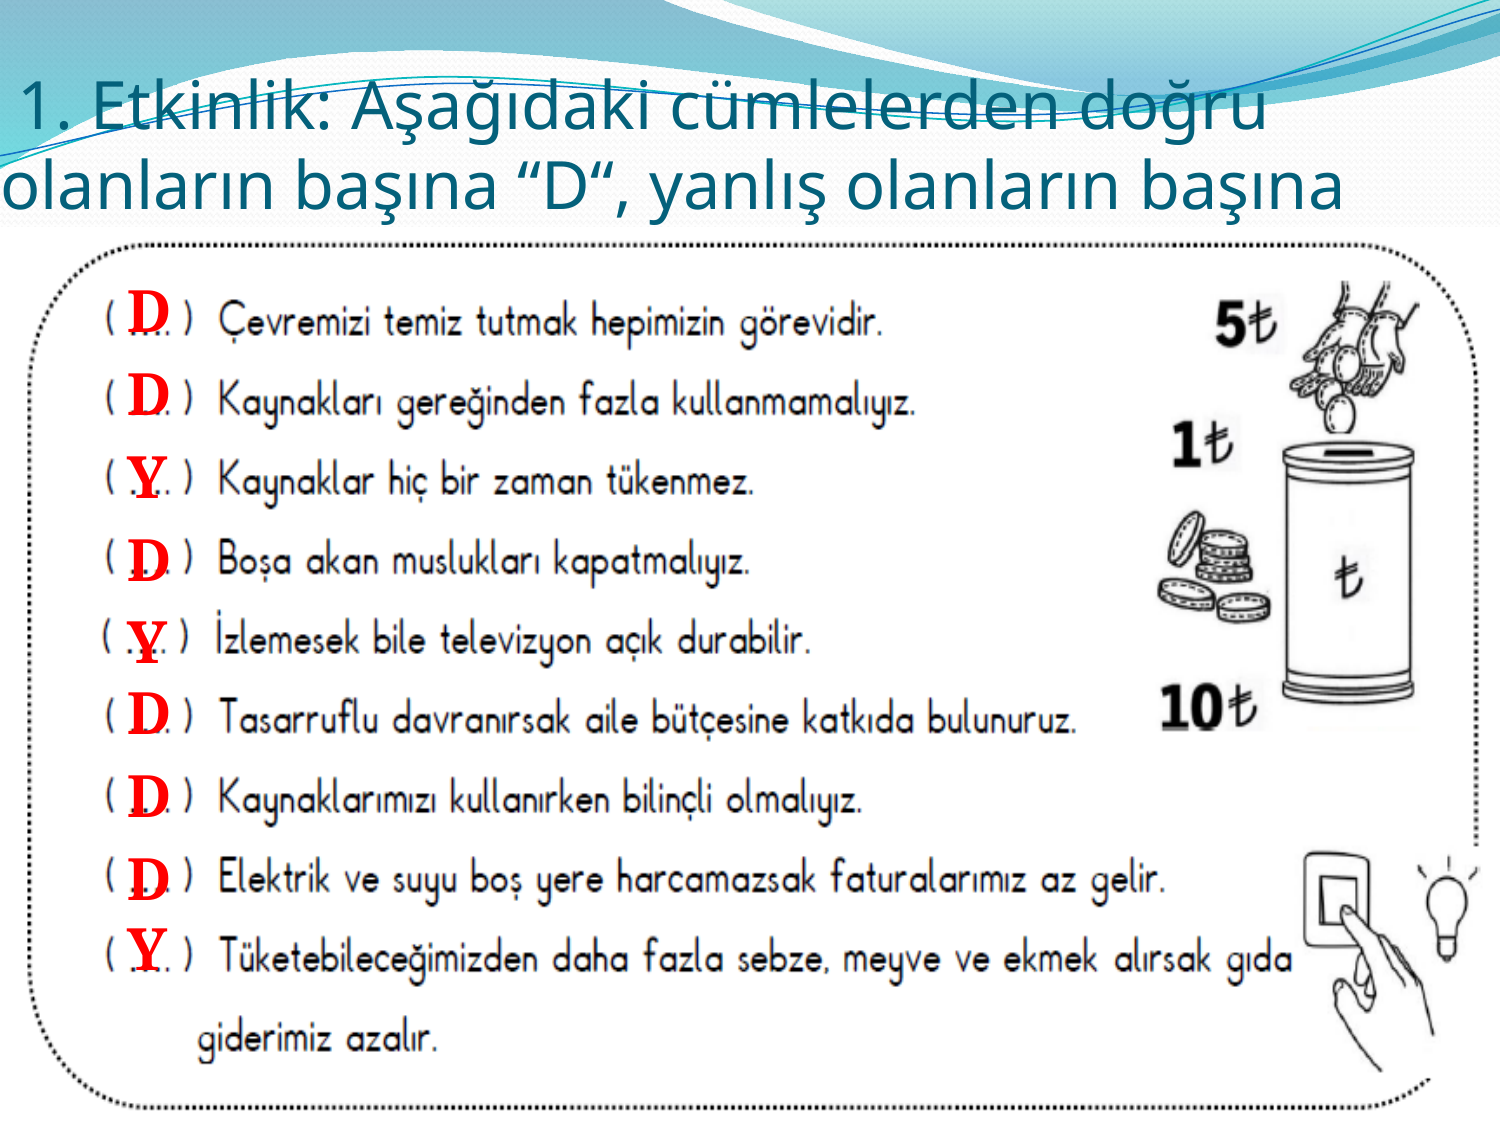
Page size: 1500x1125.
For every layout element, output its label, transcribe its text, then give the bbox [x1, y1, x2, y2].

picture [0, 227, 1500, 1125]
title 1. Etkinlik: Aşağıdaki cümlelerden doğru olanların başına “D“, yanlış olanların başına “Y“yazınız. [0, 0, 1500, 227]
